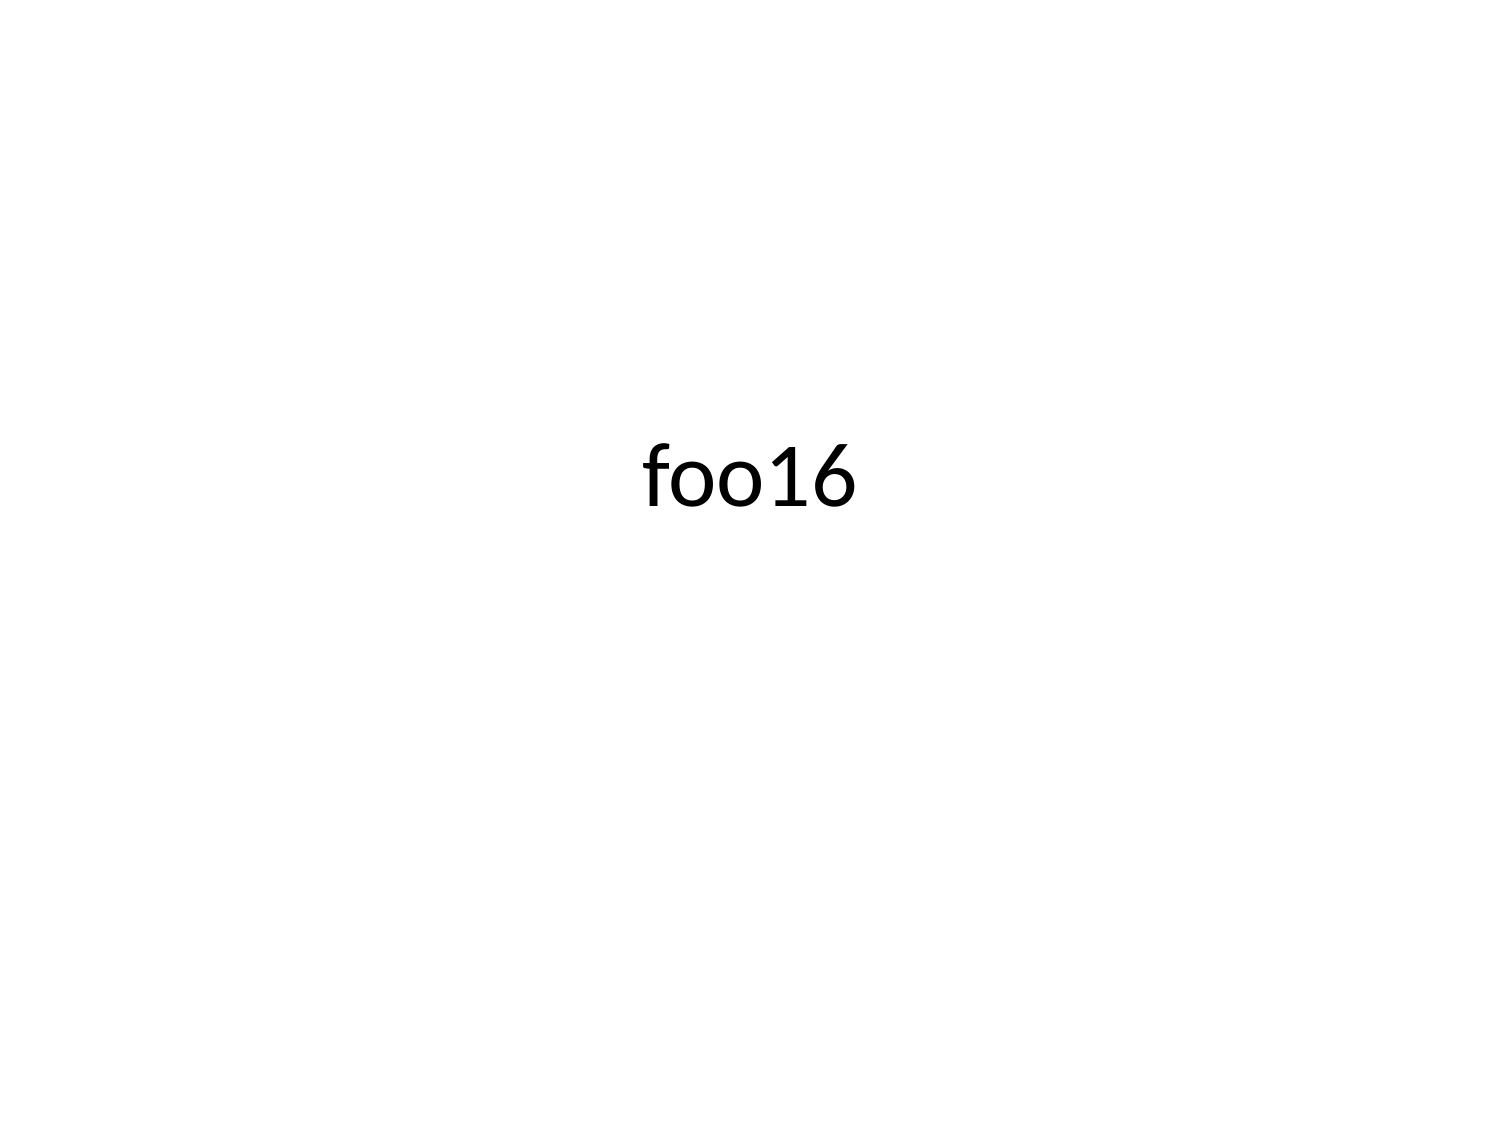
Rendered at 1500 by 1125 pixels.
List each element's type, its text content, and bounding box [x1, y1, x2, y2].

title foo16 [112, 349, 1388, 591]
